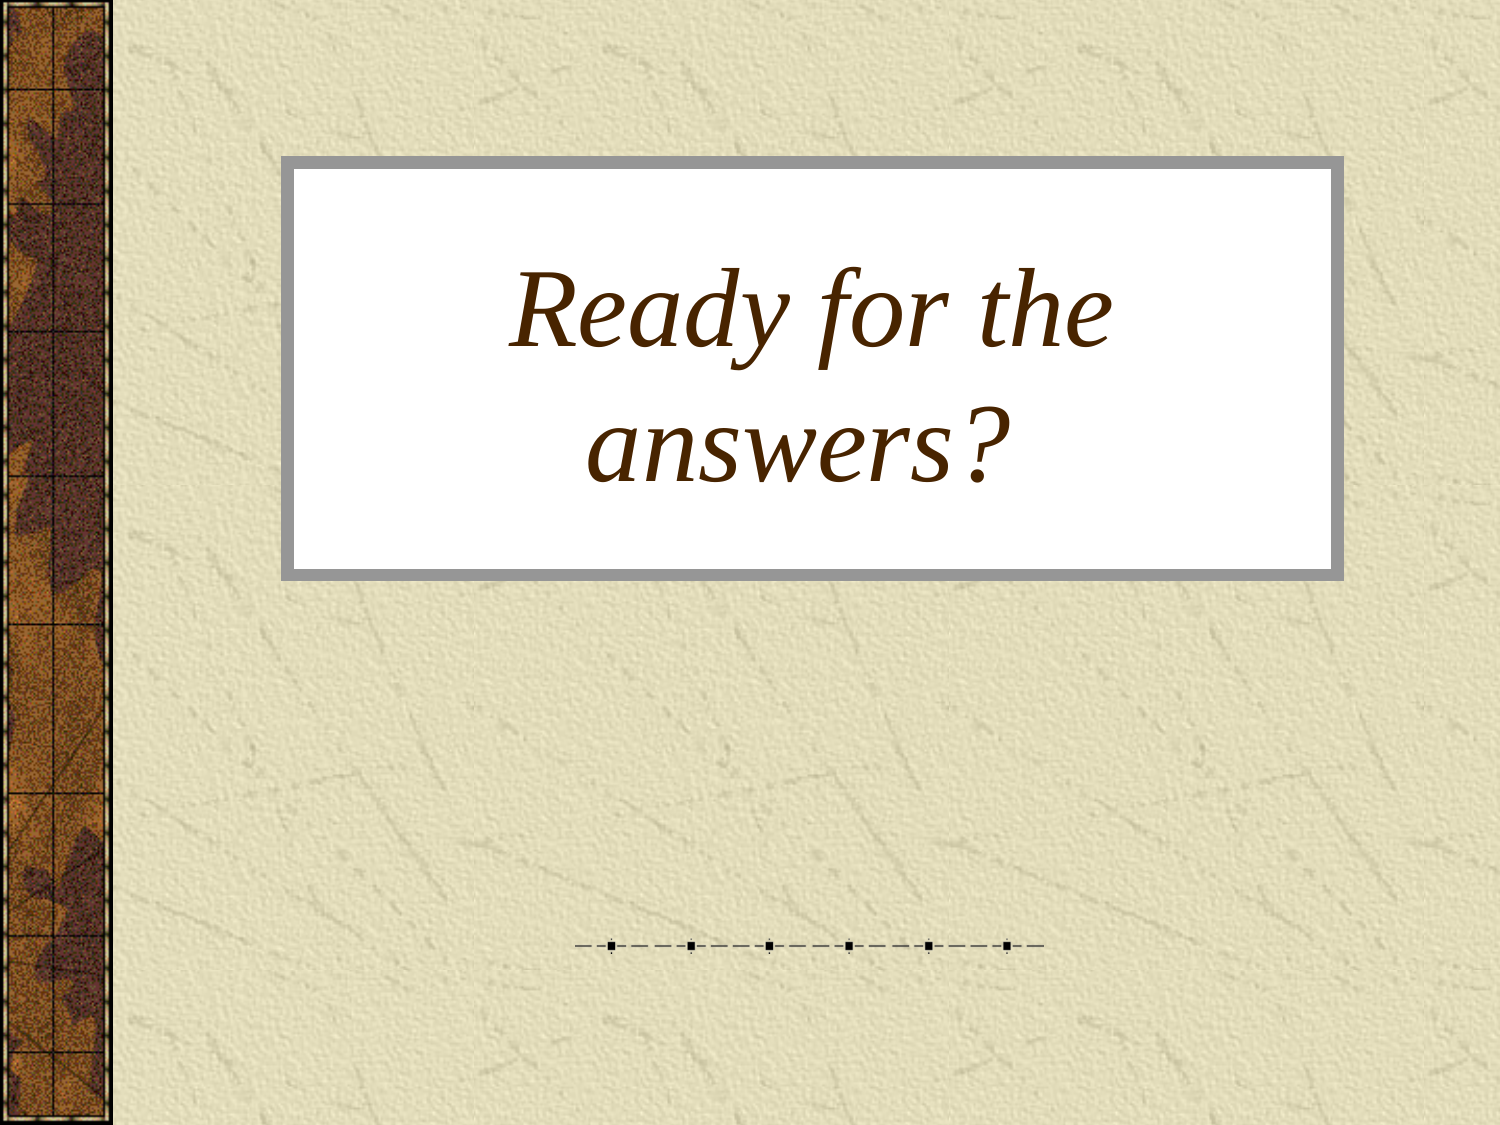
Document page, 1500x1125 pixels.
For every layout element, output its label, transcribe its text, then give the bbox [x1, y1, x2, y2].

title Ready for the answers? [281, 156, 1344, 581]
picture [0, 0, 1500, 1125]
